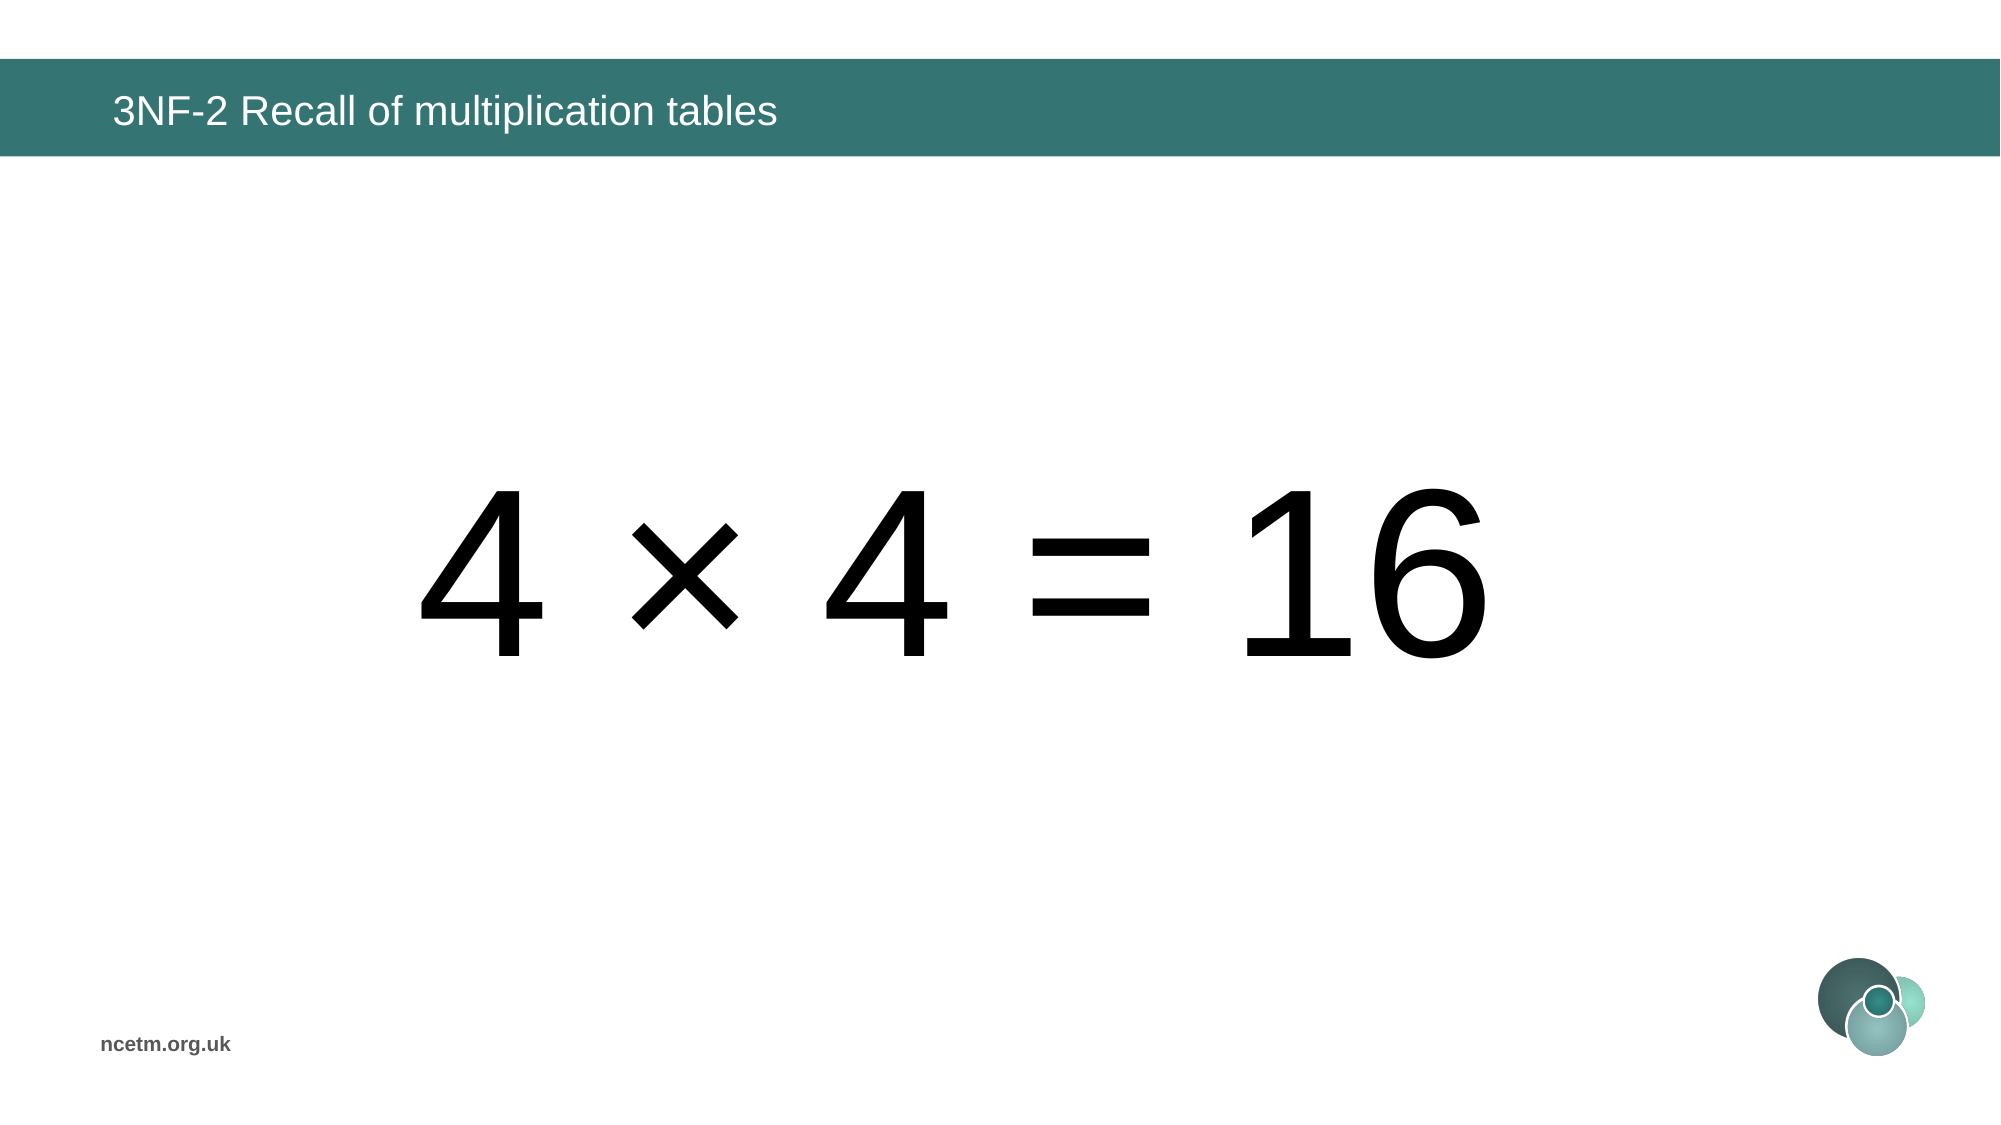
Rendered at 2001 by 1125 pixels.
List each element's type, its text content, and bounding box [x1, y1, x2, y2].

picture [1818, 958, 1925, 1056]
title 3NF-2 Recall of multiplication tables [97, 76, 1945, 147]
text_box 16 [1214, 409, 1511, 712]
text_box 4 × 4 = [401, 409, 1214, 712]
